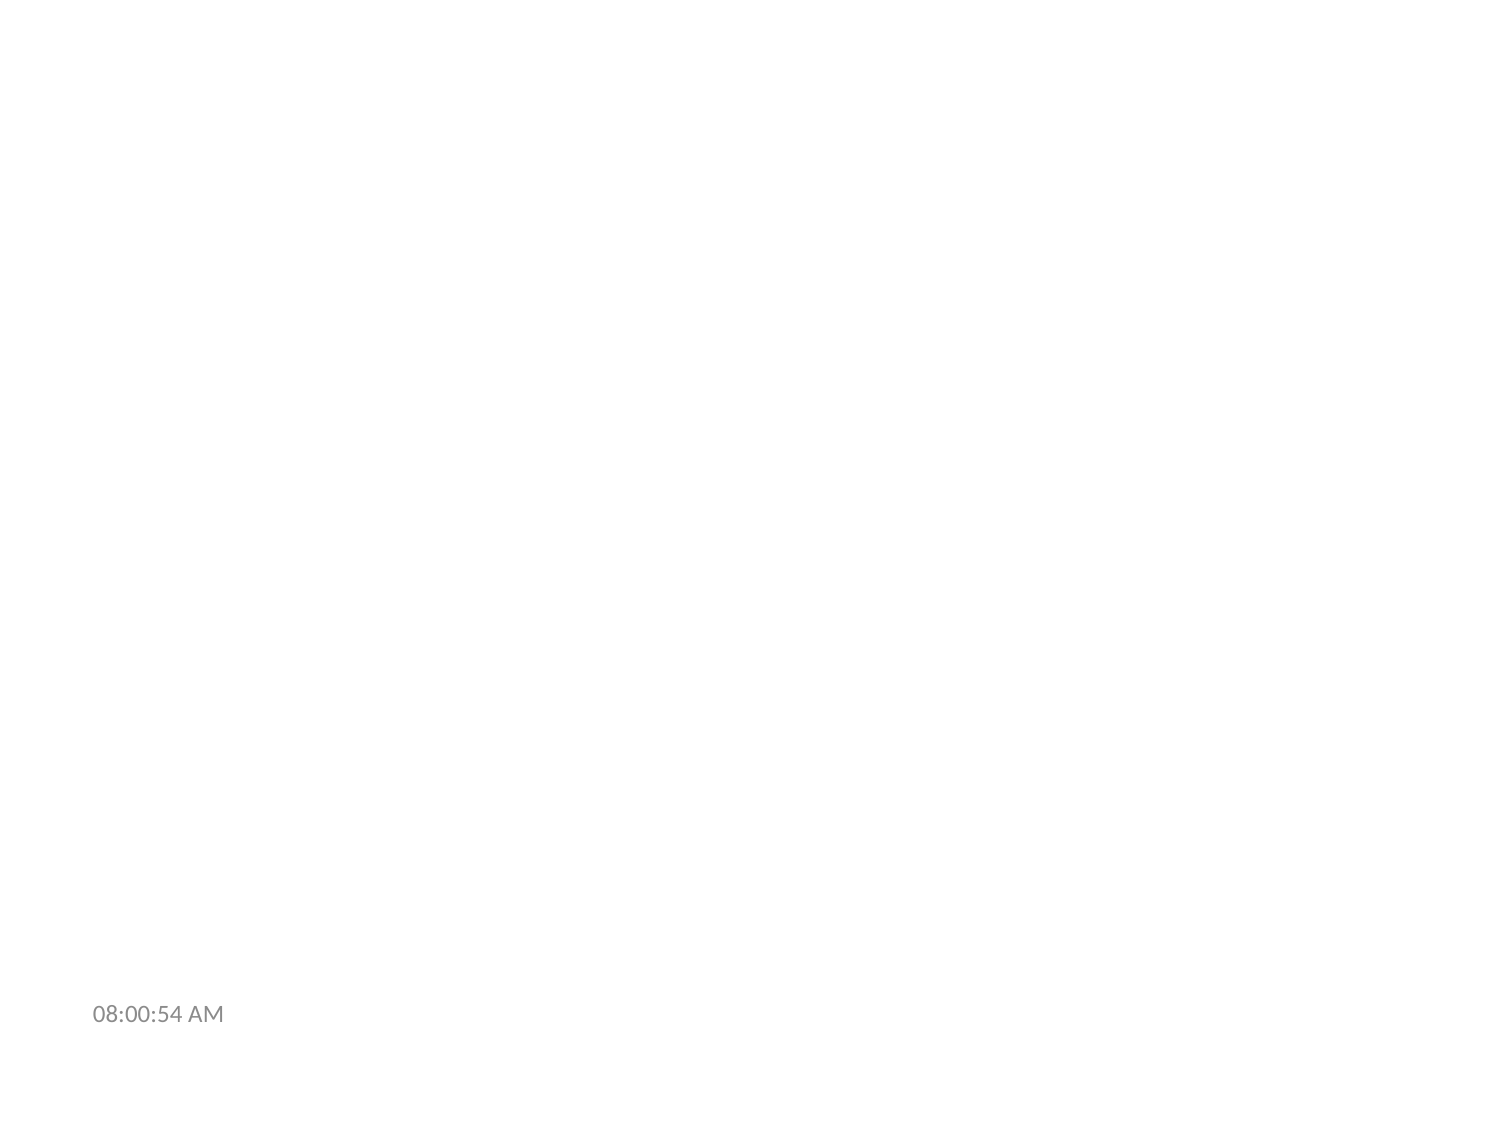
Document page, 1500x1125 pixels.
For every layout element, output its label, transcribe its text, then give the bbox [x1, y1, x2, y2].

text_box 3:35:09 PM [77, 982, 428, 1043]
